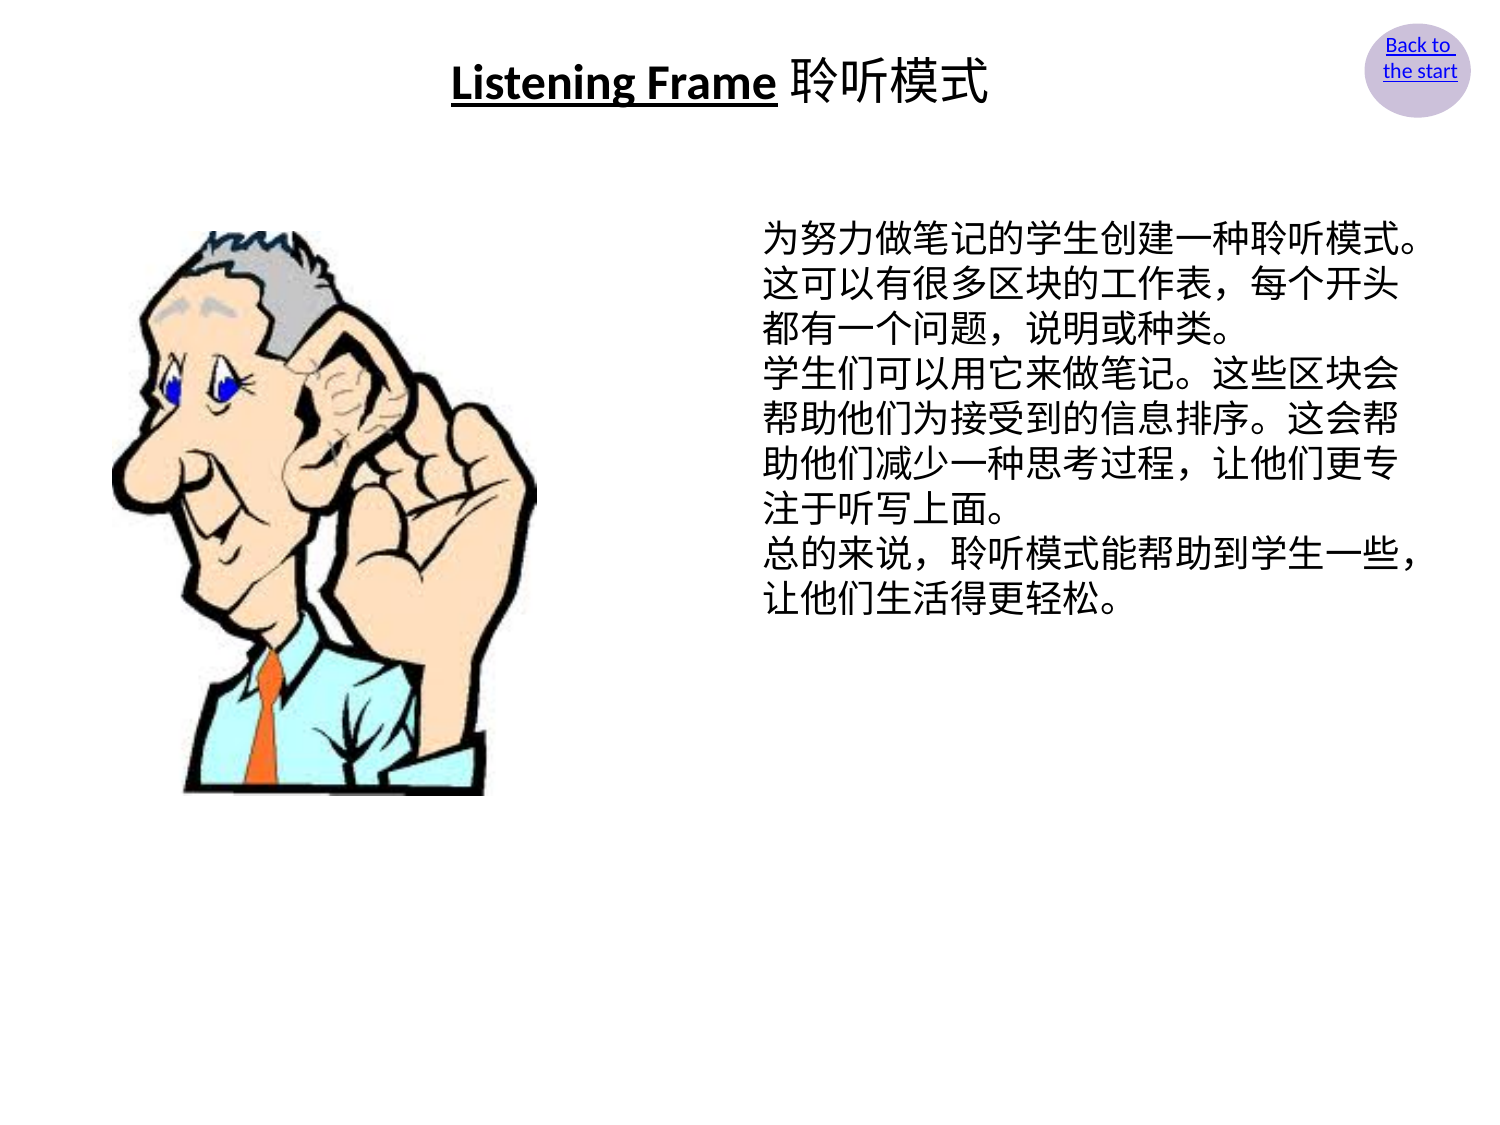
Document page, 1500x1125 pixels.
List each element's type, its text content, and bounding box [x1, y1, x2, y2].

text_box [1367, 91, 1468, 120]
text_box Listening Frame聆听模式 [218, 42, 1223, 178]
picture [111, 231, 537, 796]
text_box Back to the start [1359, 23, 1483, 91]
text_box 为努力做笔记的学生创建一种聆听模式。 这可以有很多区块的工作表，每个开头都有一个问题，说明或种类。 学生们可以用它来做笔记。这些区块会帮助他们为接受到的信息排序。这会帮助他们减少一种思考过程，让他们更专注于听写上面。 总的来说，聆听模式能帮助到学生一些，让他们生活得更轻松。 [747, 208, 1433, 628]
